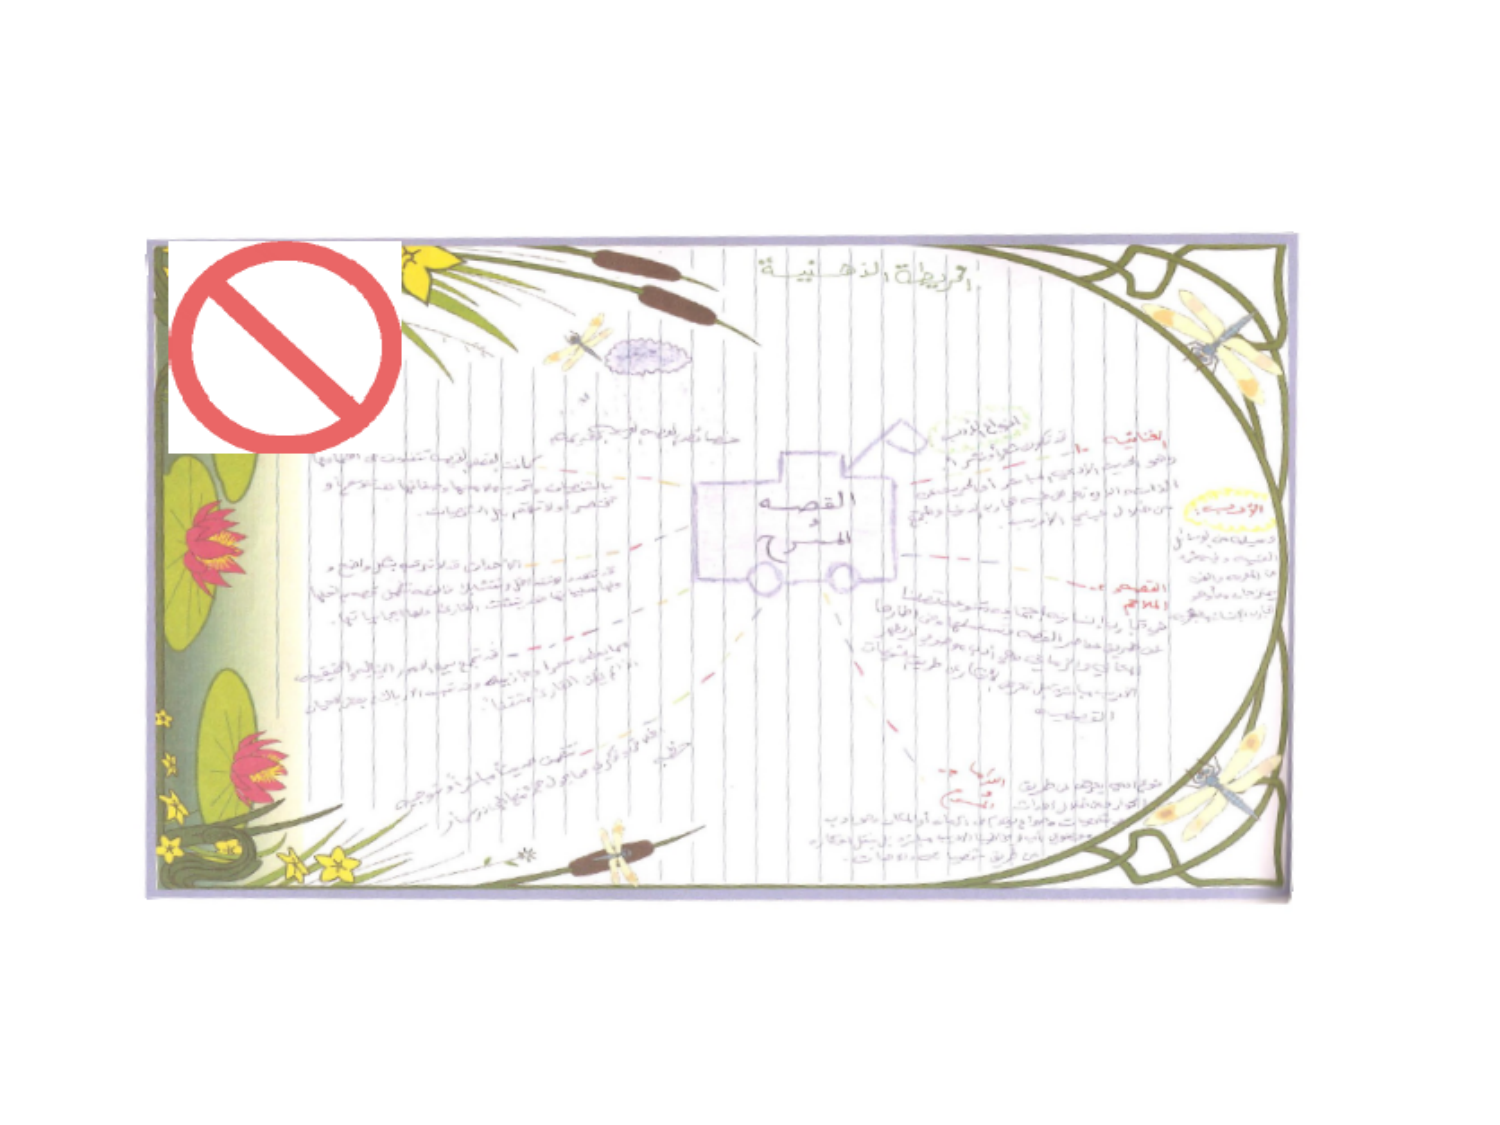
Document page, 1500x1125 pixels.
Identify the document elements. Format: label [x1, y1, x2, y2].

picture [0, 42, 1459, 1040]
